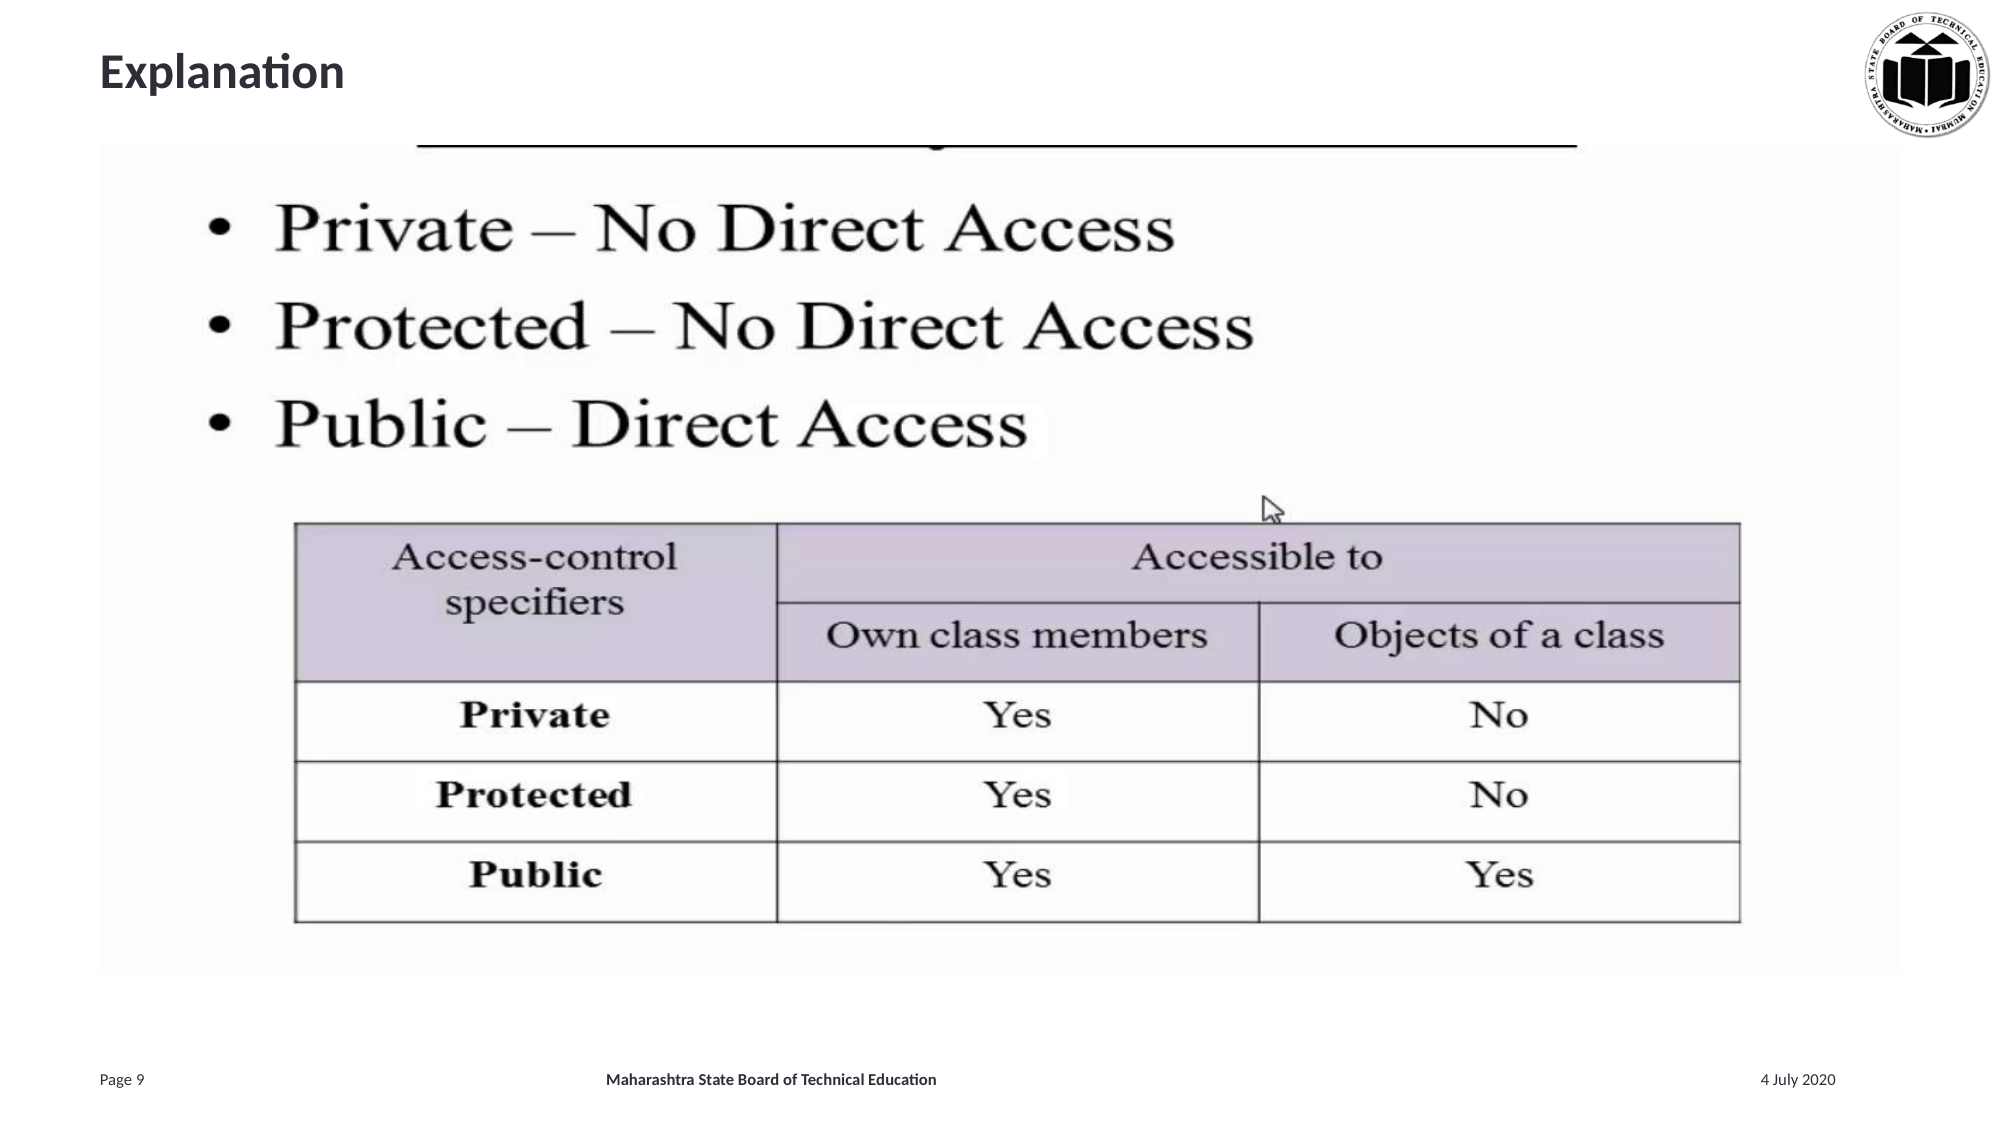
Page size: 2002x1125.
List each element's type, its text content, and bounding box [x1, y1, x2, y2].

title Explanation [100, 48, 1901, 144]
picture [99, 0, 2001, 975]
